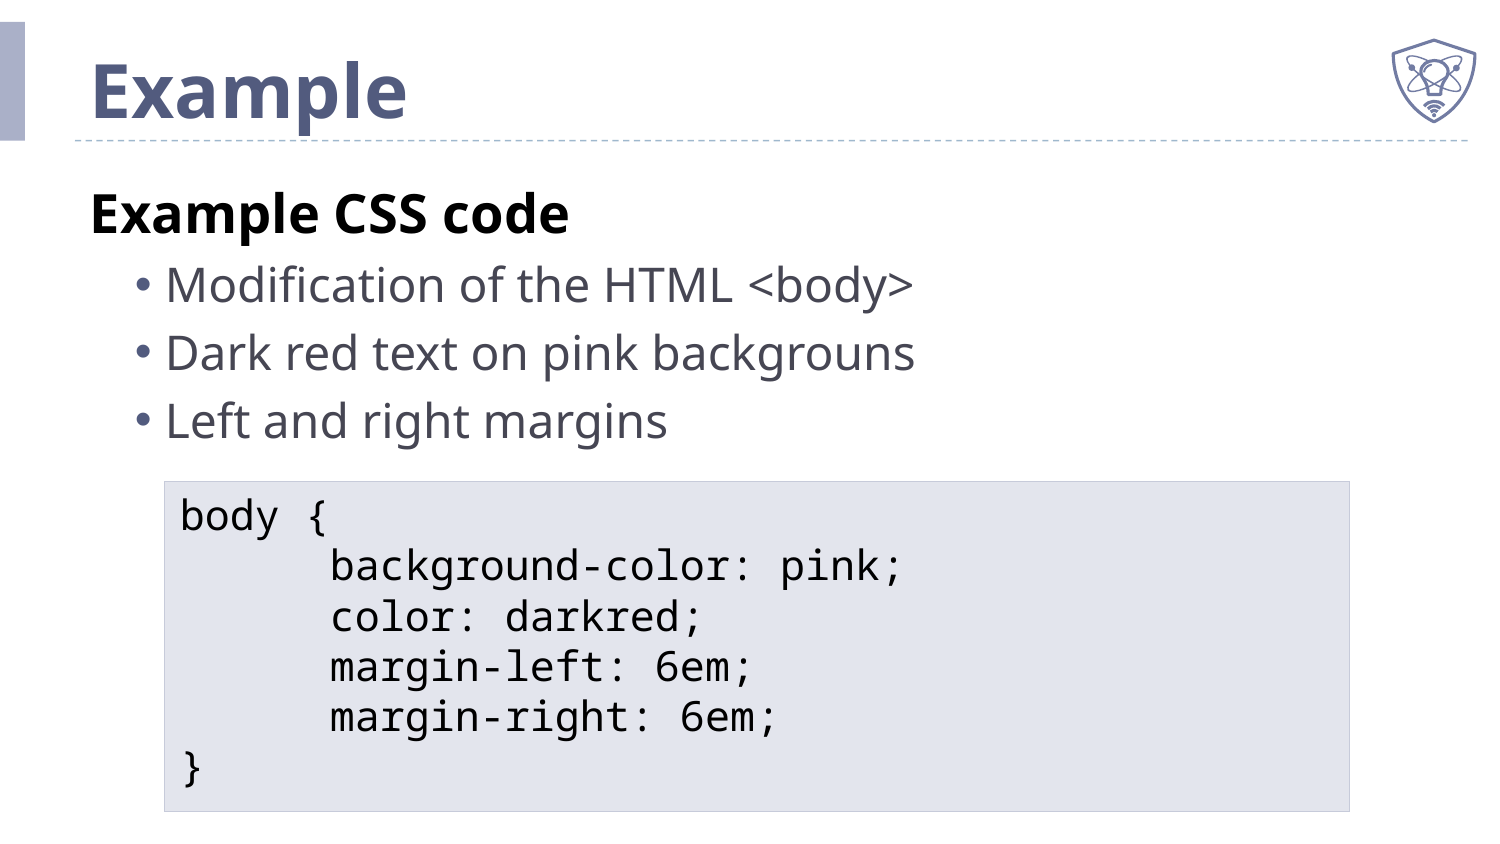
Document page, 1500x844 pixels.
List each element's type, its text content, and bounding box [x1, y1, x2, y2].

title Example [75, 18, 1475, 141]
list Example CSS code Modification of the HTML <body> Dark red text on pink backgrouns Left and right margins [75, 171, 1475, 835]
text_box body { background-color: pink; color: darkred; margin-left: 6em; margin-right: 6em; } [164, 481, 1350, 812]
